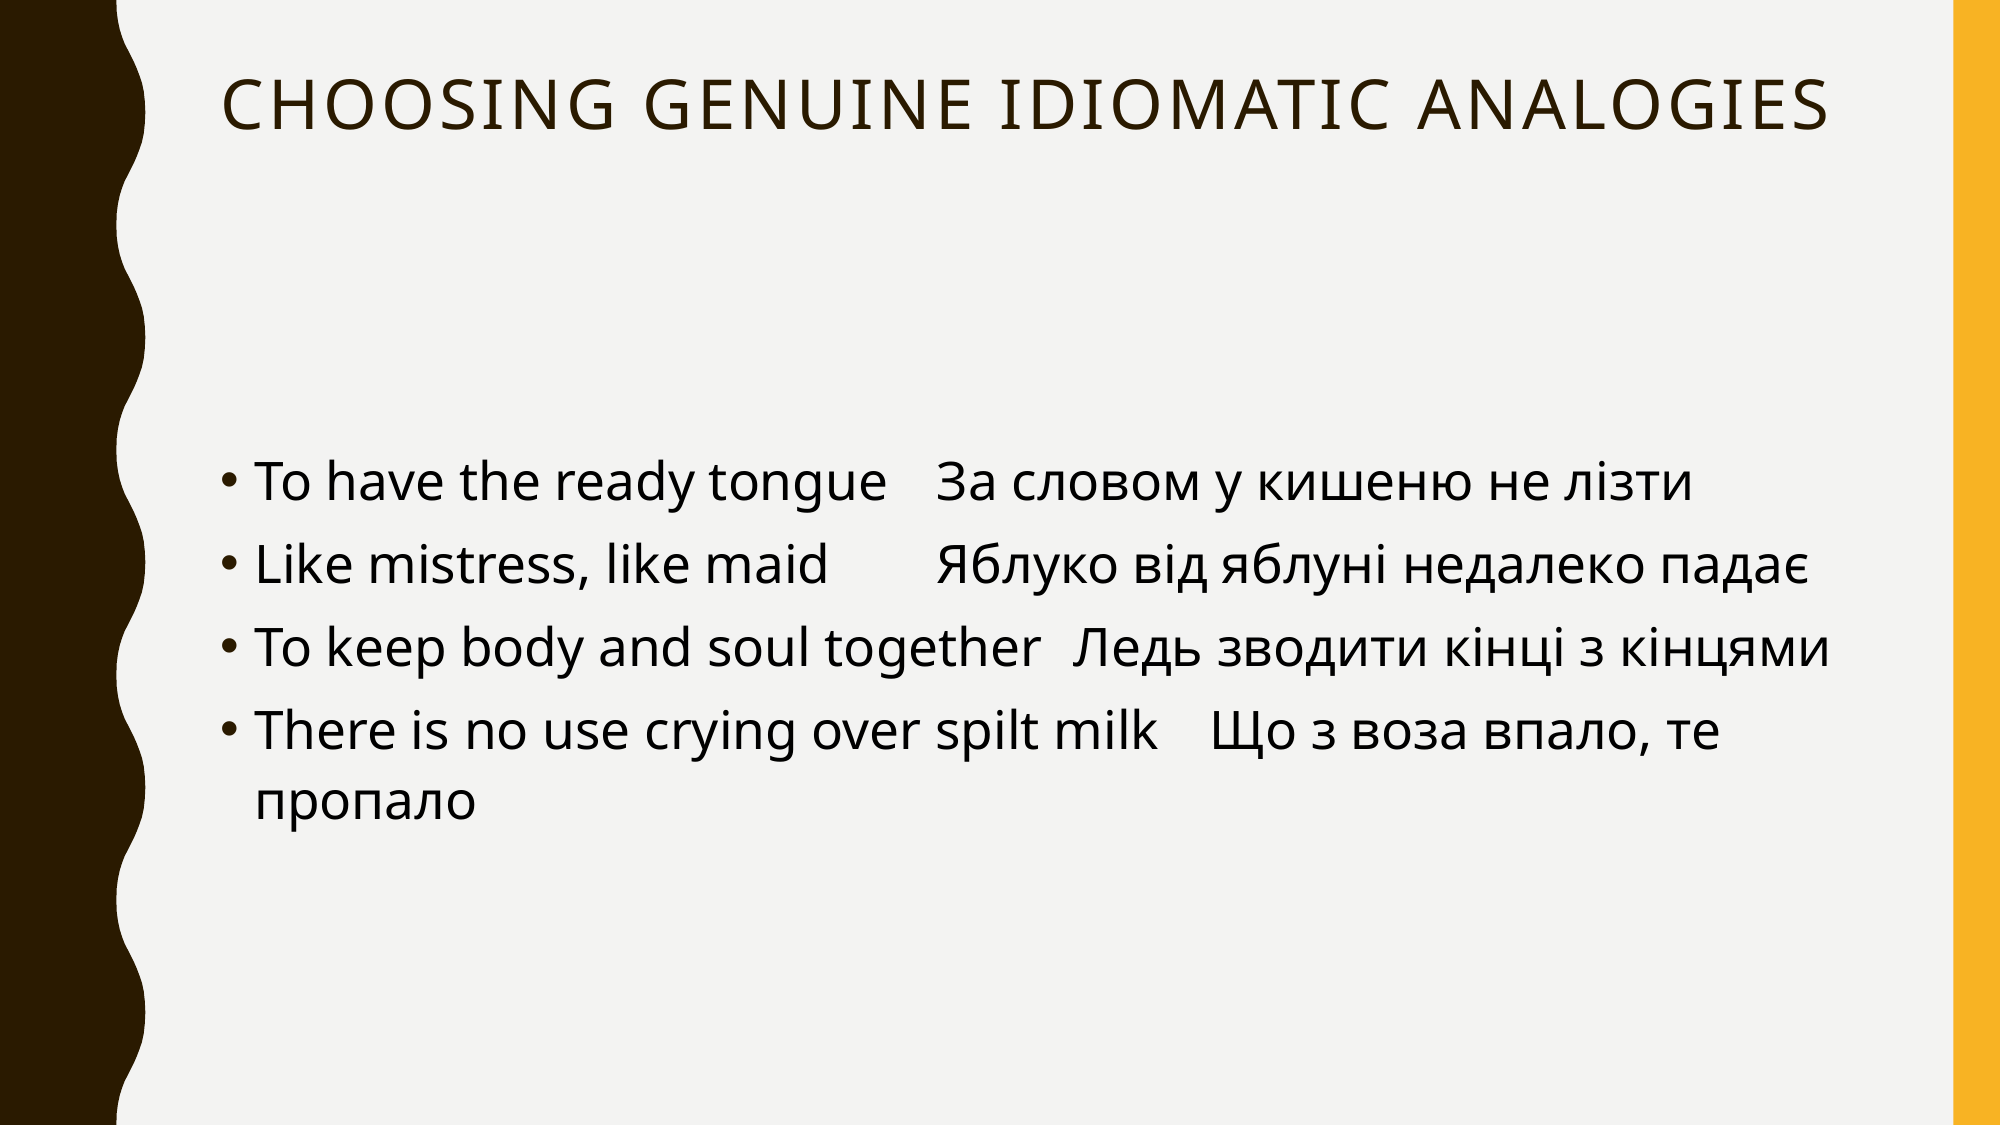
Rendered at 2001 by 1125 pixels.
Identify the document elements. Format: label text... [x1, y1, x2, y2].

title Choosing Genuine idiomatic Analogies [205, 62, 1875, 308]
list To have the ready tongue За словом у кишеню не лізти Like mistress, like maid Яблуко від яблуні недалеко падає To keep body and soul together Ледь зводити кінці з кінцями There is no use crying over spilt milk Що з воза впало, те пропало [205, 375, 1875, 965]
